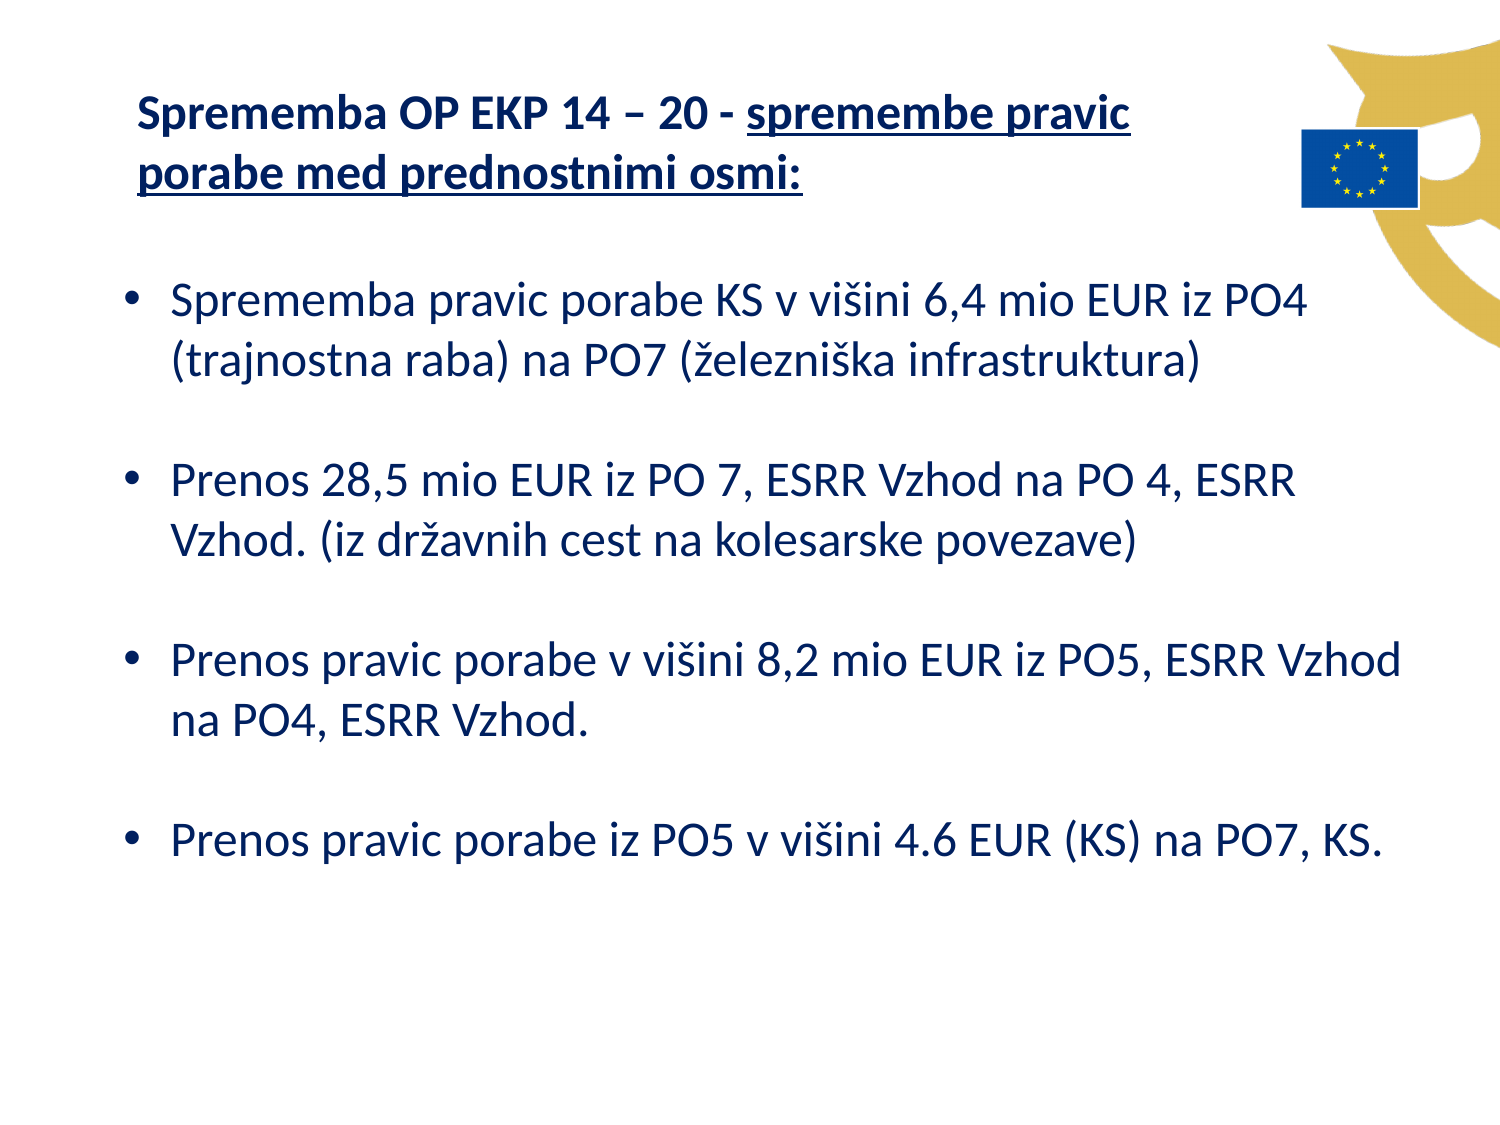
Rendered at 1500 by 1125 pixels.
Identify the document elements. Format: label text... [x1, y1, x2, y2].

text_box Sprememba pravic porabe KS v višini 6,4 mio EUR iz PO4 (trajnostna raba) na PO7 (železniška infrastruktura) Prenos 28,5 mio EUR iz PO 7, ESRR Vzhod na PO 4, ESRR Vzhod. (iz državnih cest na kolesarske povezave) Prenos pravic porabe v višini 8,2 mio EUR iz PO5, ESRR Vzhod na PO4, ESRR Vzhod. Prenos pravic porabe iz PO5 v višini 4.6 EUR (KS) na PO7, KS. [108, 259, 1447, 935]
picture [1299, 0, 1500, 488]
text_box Sprememba OP EKP 14 – 20 - spremembe pravic porabe med prednostnimi osmi: [122, 71, 1211, 207]
